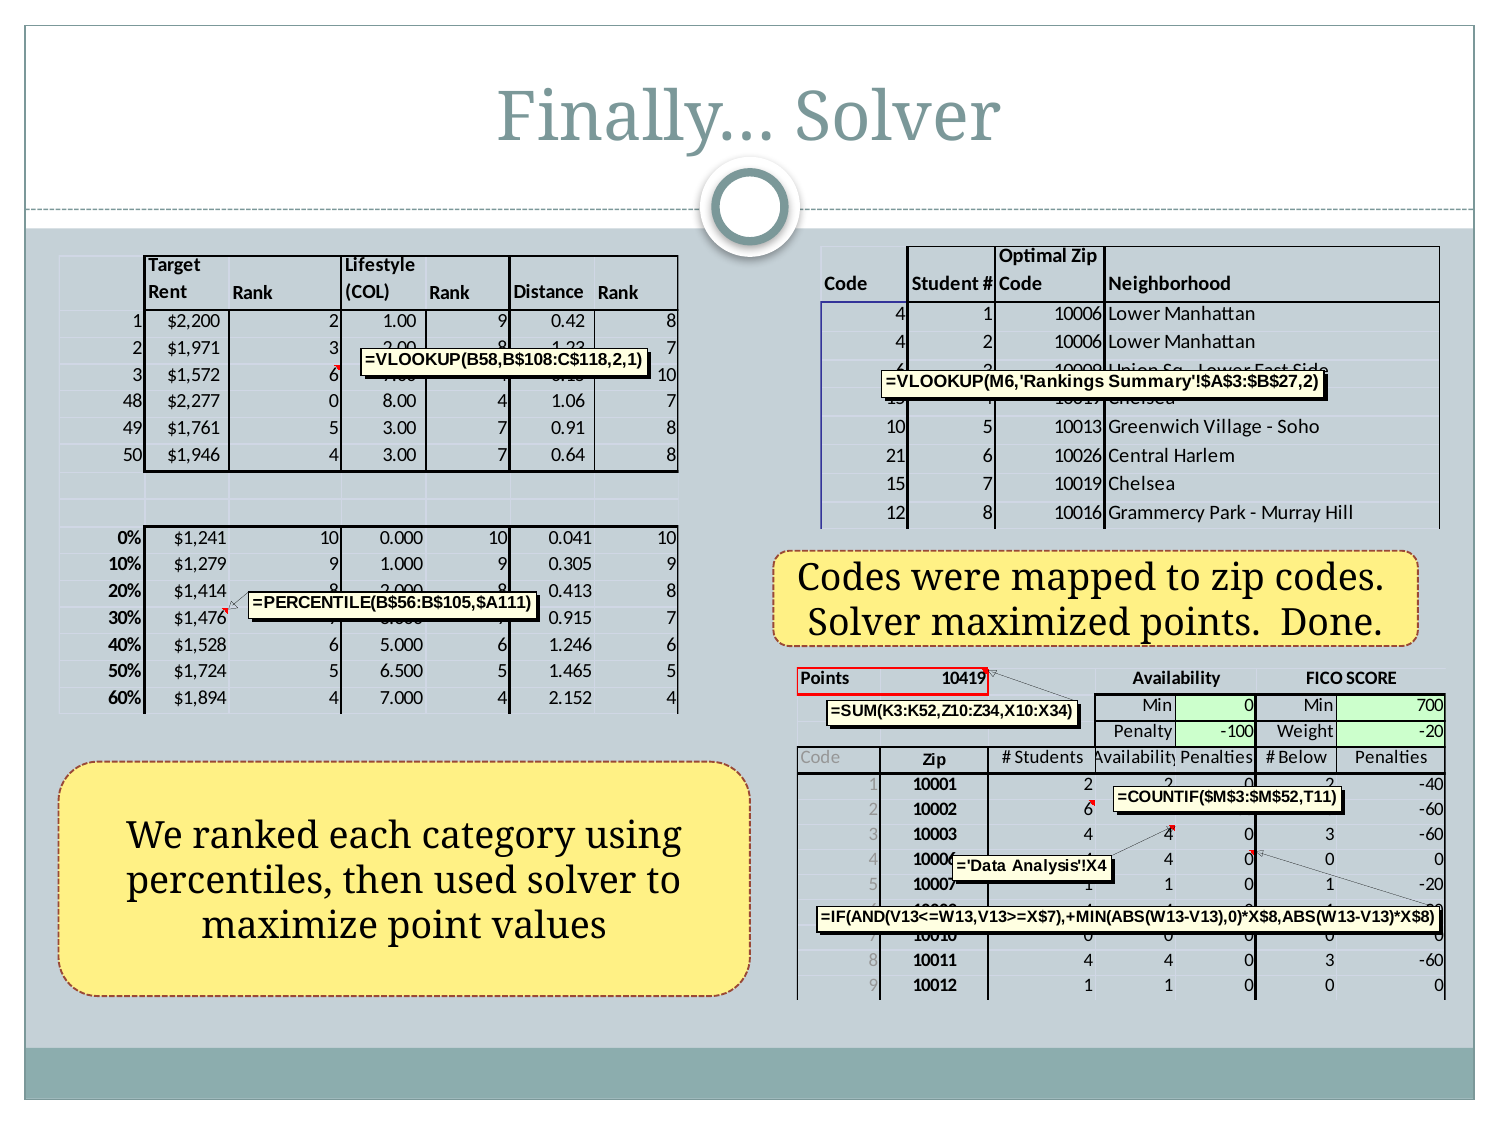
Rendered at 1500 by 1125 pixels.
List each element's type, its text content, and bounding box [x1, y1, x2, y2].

text_box Codes were mapped to zip codes. Solver maximized points. Done. [772, 549, 1419, 648]
picture [820, 245, 1442, 531]
picture [796, 667, 1448, 1002]
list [58, 254, 680, 715]
title Finally… Solver [49, 37, 1450, 162]
text_box We ranked each category using percentiles, then used solver to maximize point values [57, 760, 751, 998]
